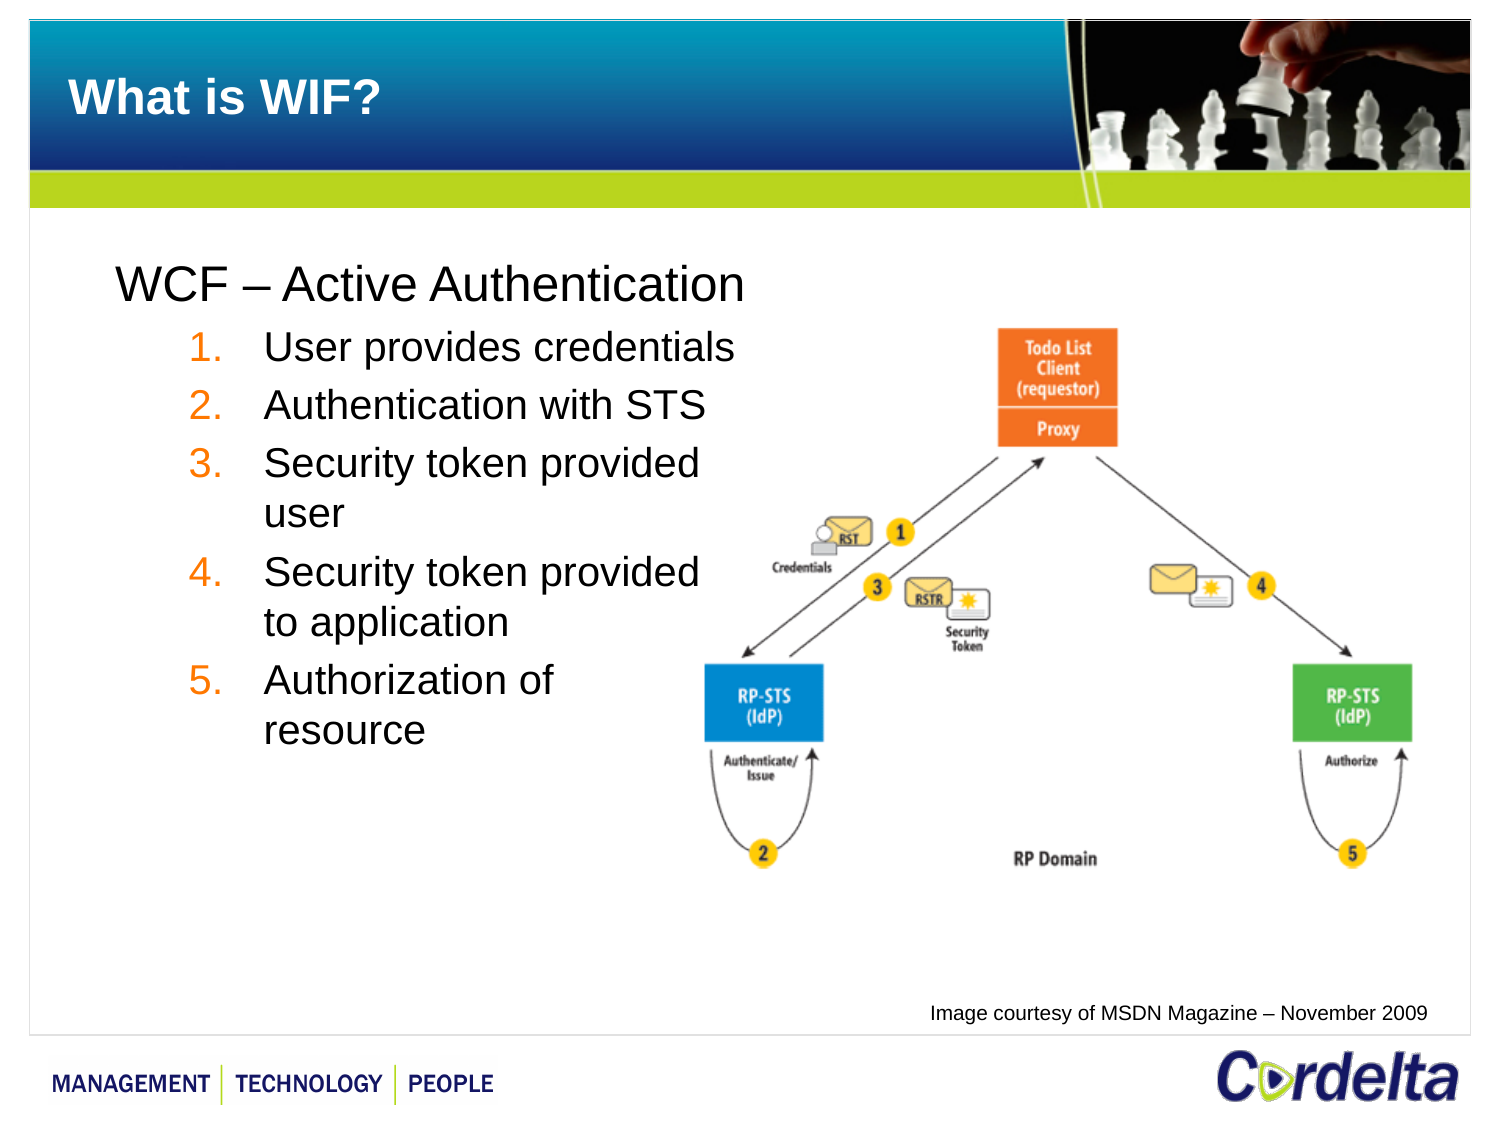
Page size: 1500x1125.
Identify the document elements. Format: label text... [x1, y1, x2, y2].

list WCF – Active Authentication User provides credentials Authentication with STS Security token provided user Security token provided to application Authorization of resource [100, 243, 1400, 1000]
picture [28, 19, 1472, 208]
text_box Image courtesy of MSDN Magazine – November 2009 [915, 991, 1461, 1032]
picture [48, 1055, 498, 1105]
picture [667, 314, 1449, 946]
title What is WIF? [53, 57, 1010, 143]
picture [1207, 1046, 1469, 1104]
picture [30, 21, 1470, 208]
